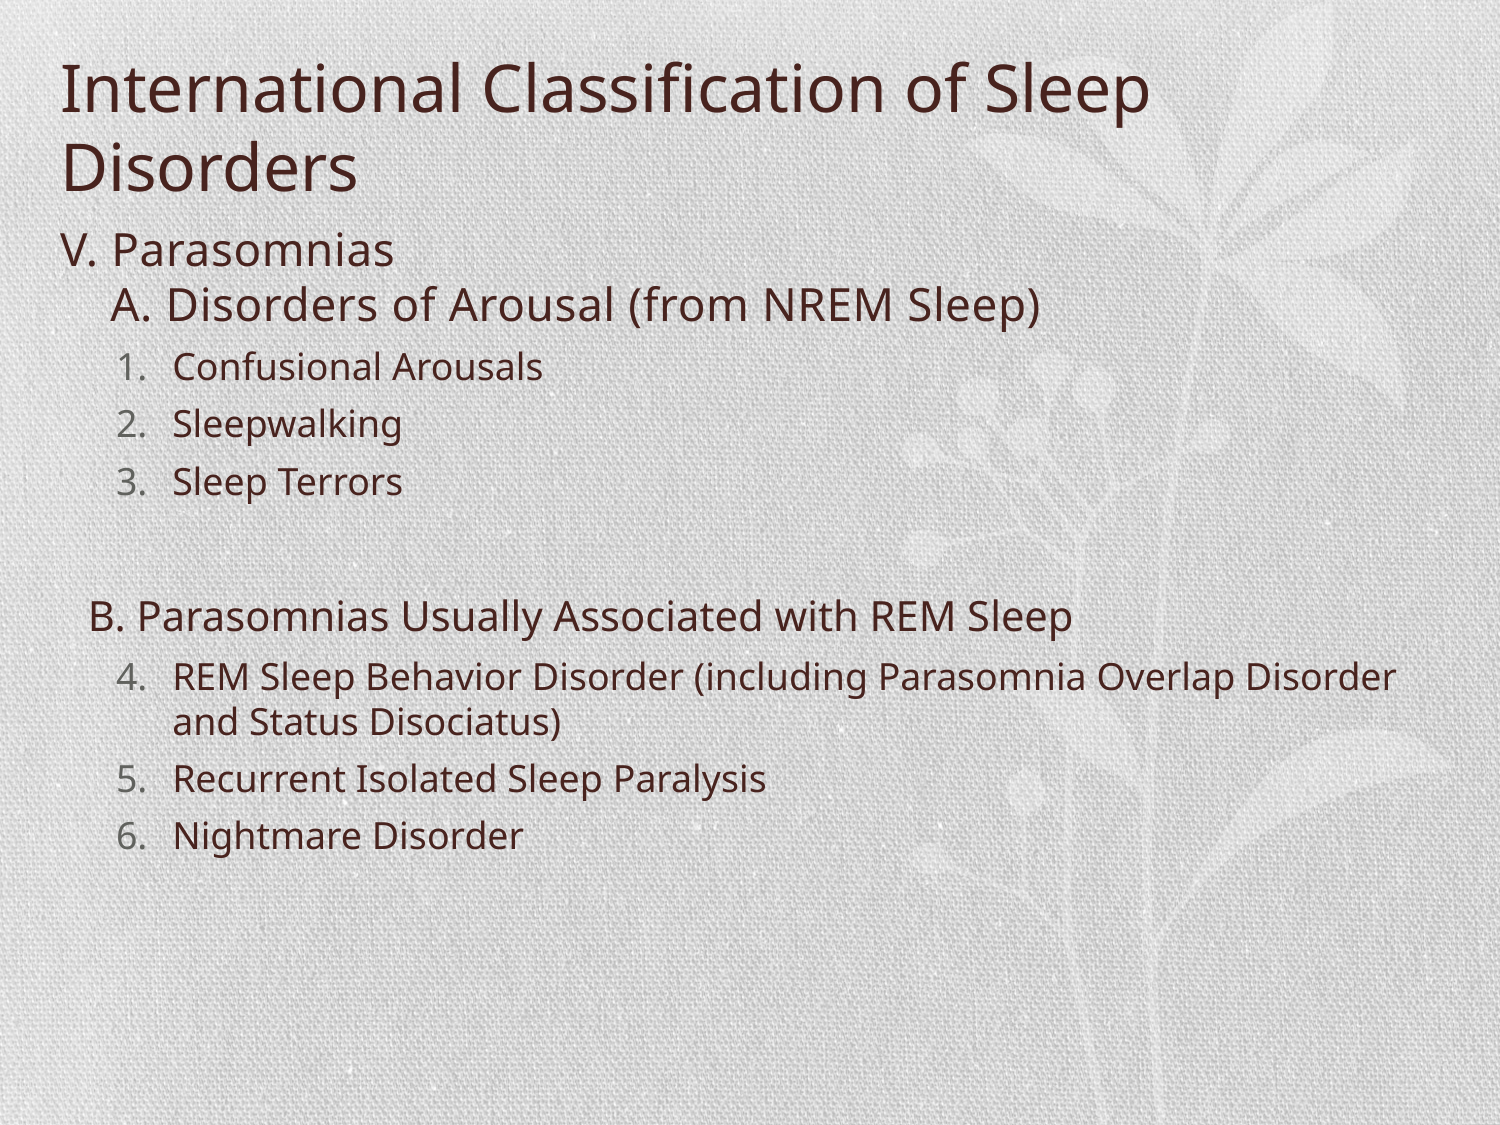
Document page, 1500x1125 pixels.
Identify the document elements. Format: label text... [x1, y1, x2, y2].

list V. Parasomnias A. Disorders of Arousal (from NREM Sleep) Confusional Arousals Sleepwalking Sleep Terrors B. Parasomnias Usually Associated with REM Sleep REM Sleep Behavior Disorder (including Parasomnia Overlap Disorder and Status Disociatus) Recurrent Isolated Sleep Paralysis Nightmare Disorder [45, 213, 1455, 1023]
title International Classification of Sleep Disorders [45, 37, 1455, 213]
